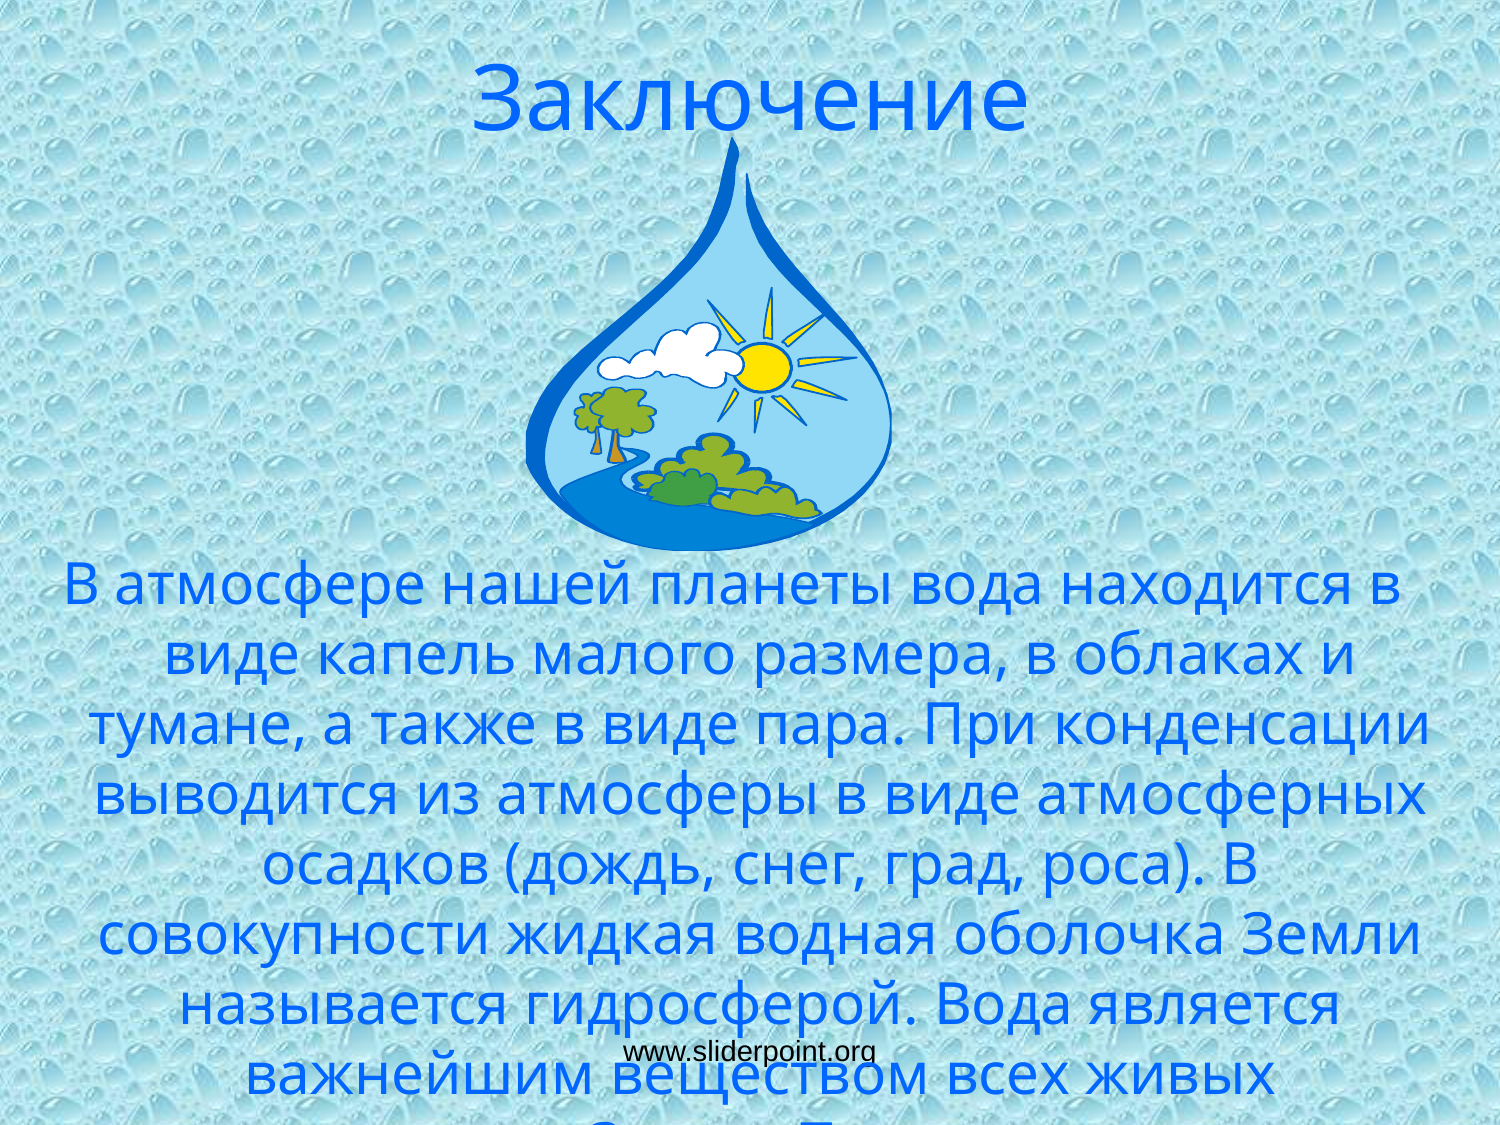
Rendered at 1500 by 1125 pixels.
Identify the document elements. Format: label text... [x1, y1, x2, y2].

title Заключение [76, 0, 1428, 188]
picture [0, 0, 1500, 1125]
footer www.sliderpoint.org [512, 1024, 988, 1103]
list В атмосфере нашей планеты вода находится в виде капель малого размера, в облаках и тумане, а также в виде пара. При конденсации выводится из атмосферы в виде атмосферных осадков (дождь, снег, град, роса). В совокупности жидкая водная оболочка Земли называется гидросферой. Вода является важнейшим веществом всех живых организмов на Земле. Предположительно, зарождение жизни на Земле произошло в водной среде. [0, 538, 1465, 1125]
